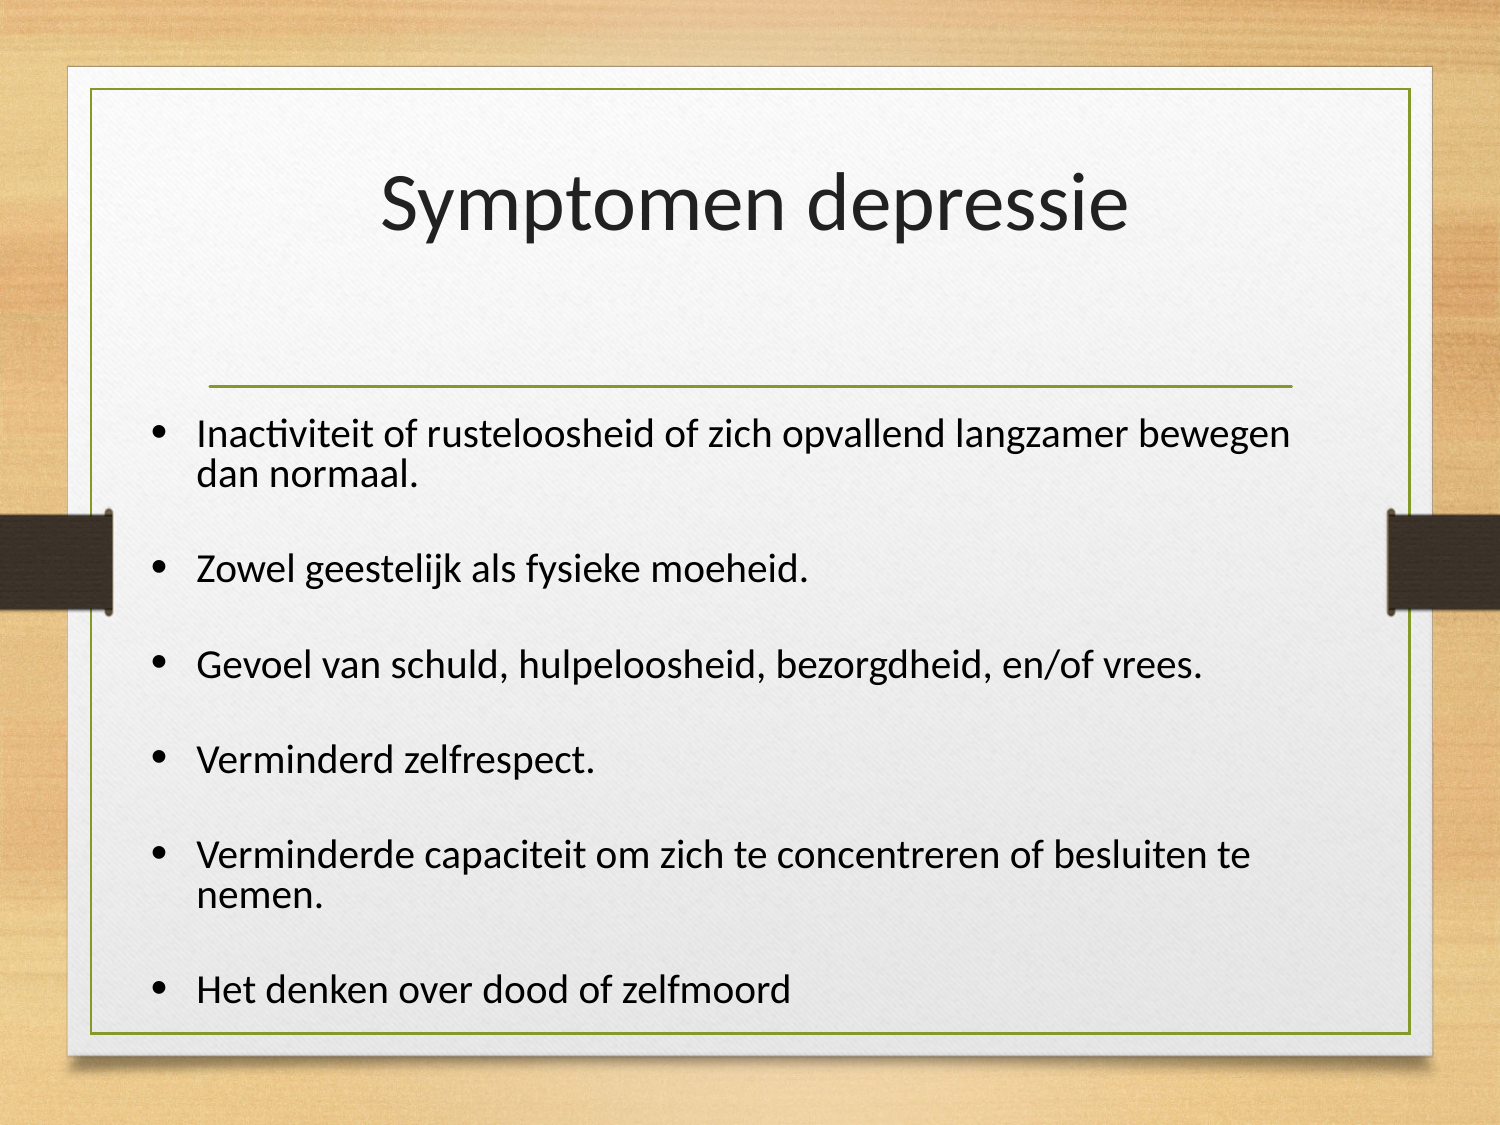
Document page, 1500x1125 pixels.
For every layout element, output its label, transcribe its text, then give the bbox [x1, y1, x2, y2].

title Symptomen depressie [198, 90, 1314, 304]
list Inactiviteit of rusteloosheid of zich opvallend langzamer bewegen dan normaal. Zowel geestelijk als fysieke moeheid. Gevoel van schuld, hulpeloosheid, bezorgdheid, en/of vrees. Verminderd zelfrespect. Verminderde capaciteit om zich te concentreren of besluiten te nemen. Het denken over dood of zelfmoord [135, 408, 1376, 1024]
picture [0, 0, 1500, 1125]
